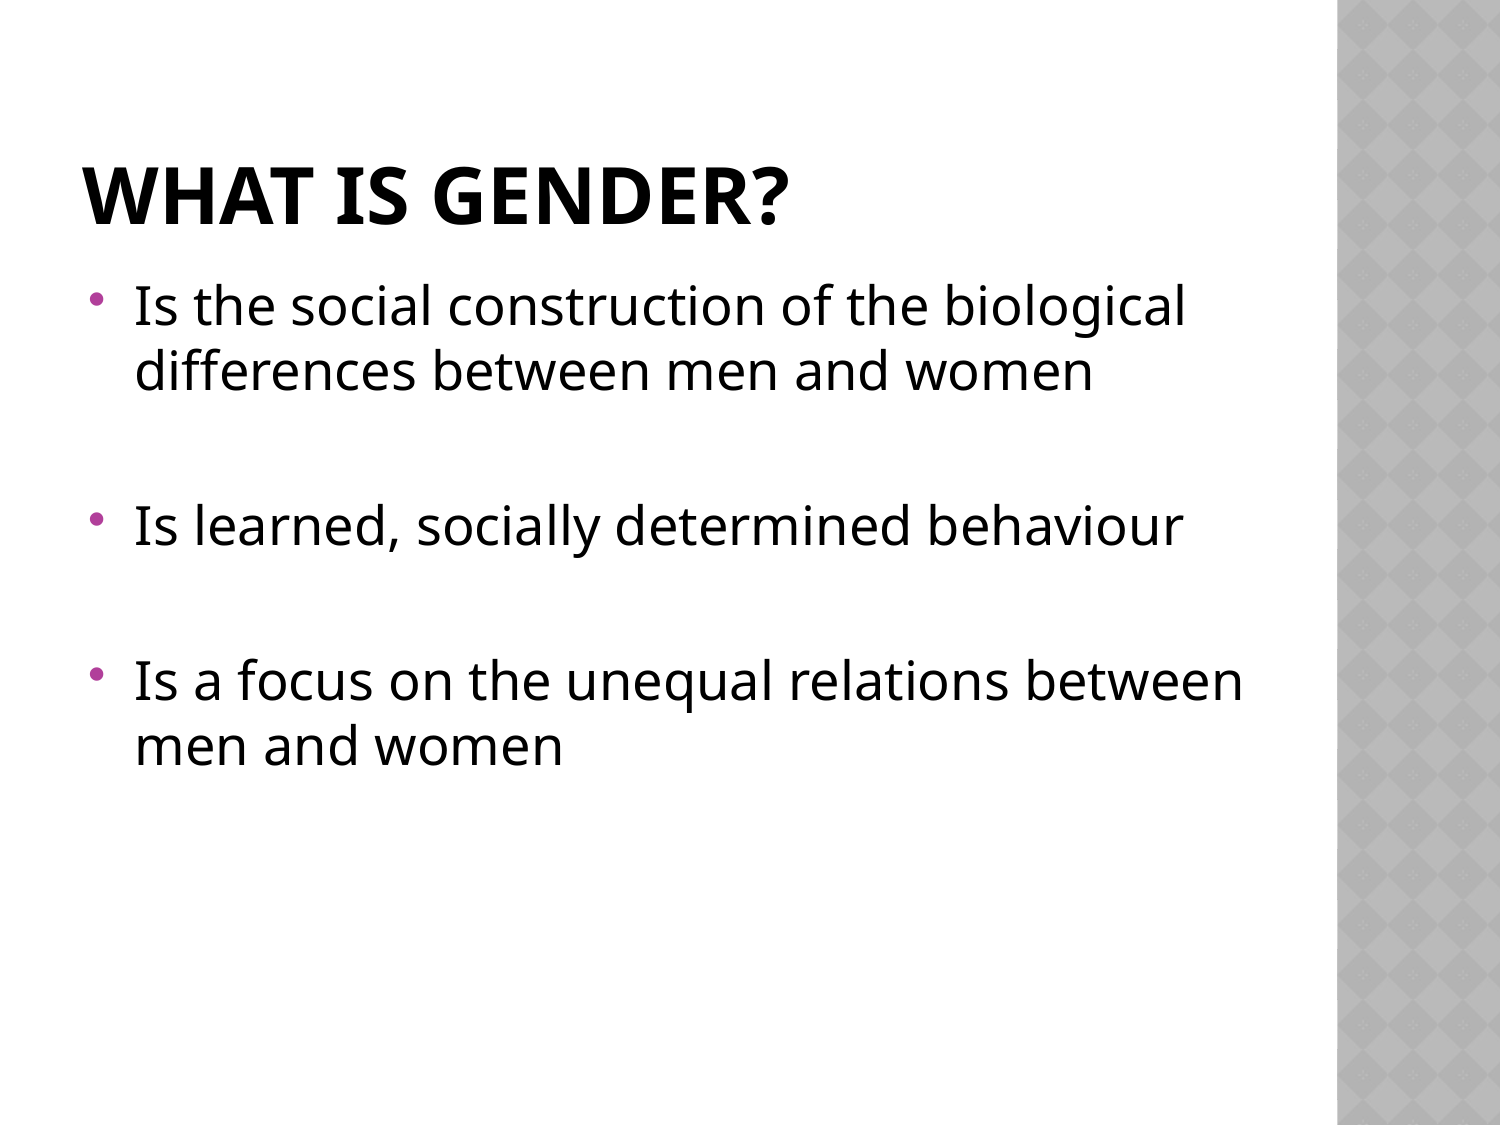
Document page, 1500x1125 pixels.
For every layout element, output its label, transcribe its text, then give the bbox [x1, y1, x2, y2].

title What is gender? [75, 52, 1263, 240]
list Is the social construction of the biological differences between men and women Is learned, socially determined behaviour Is a focus on the unequal relations between men and women [74, 263, 1263, 1060]
